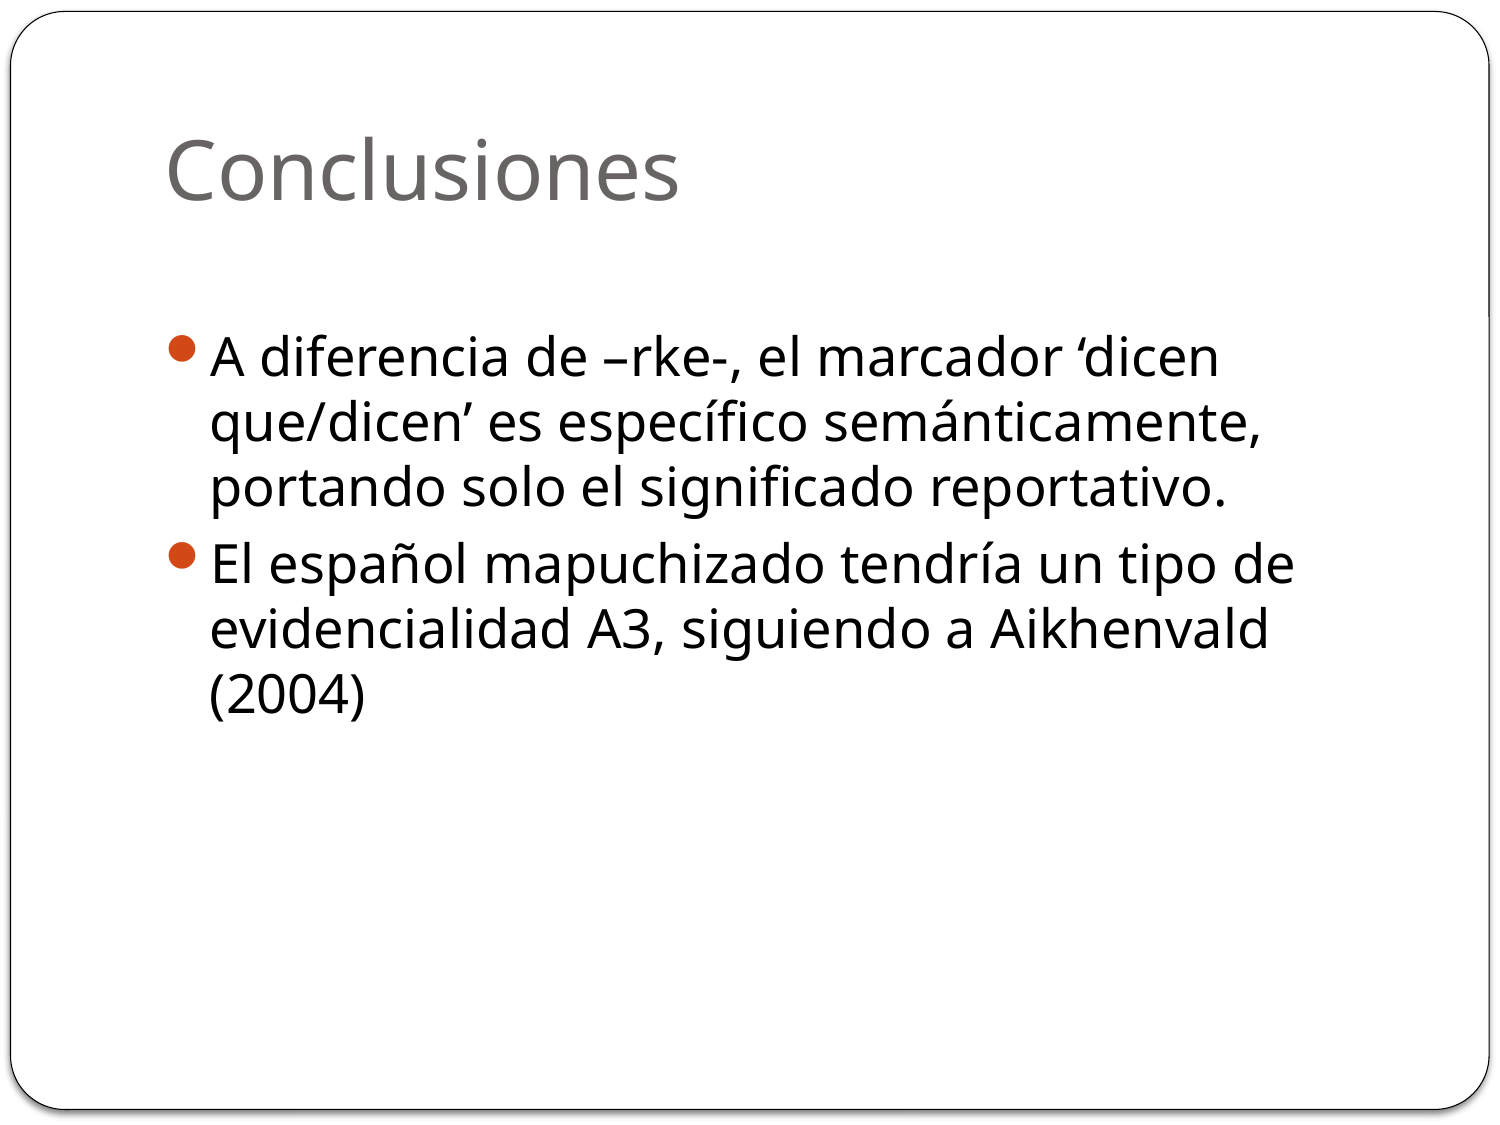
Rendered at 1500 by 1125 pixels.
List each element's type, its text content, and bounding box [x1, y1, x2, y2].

title Conclusiones [150, 45, 1425, 233]
list A diferencia de –rke-, el marcador ‘dicen que/dicen’ es específico semánticamente, portando solo el significado reportativo. El español mapuchizado tendría un tipo de evidencialidad A3, siguiendo a Aikhenvald (2004) [150, 237, 1425, 988]
